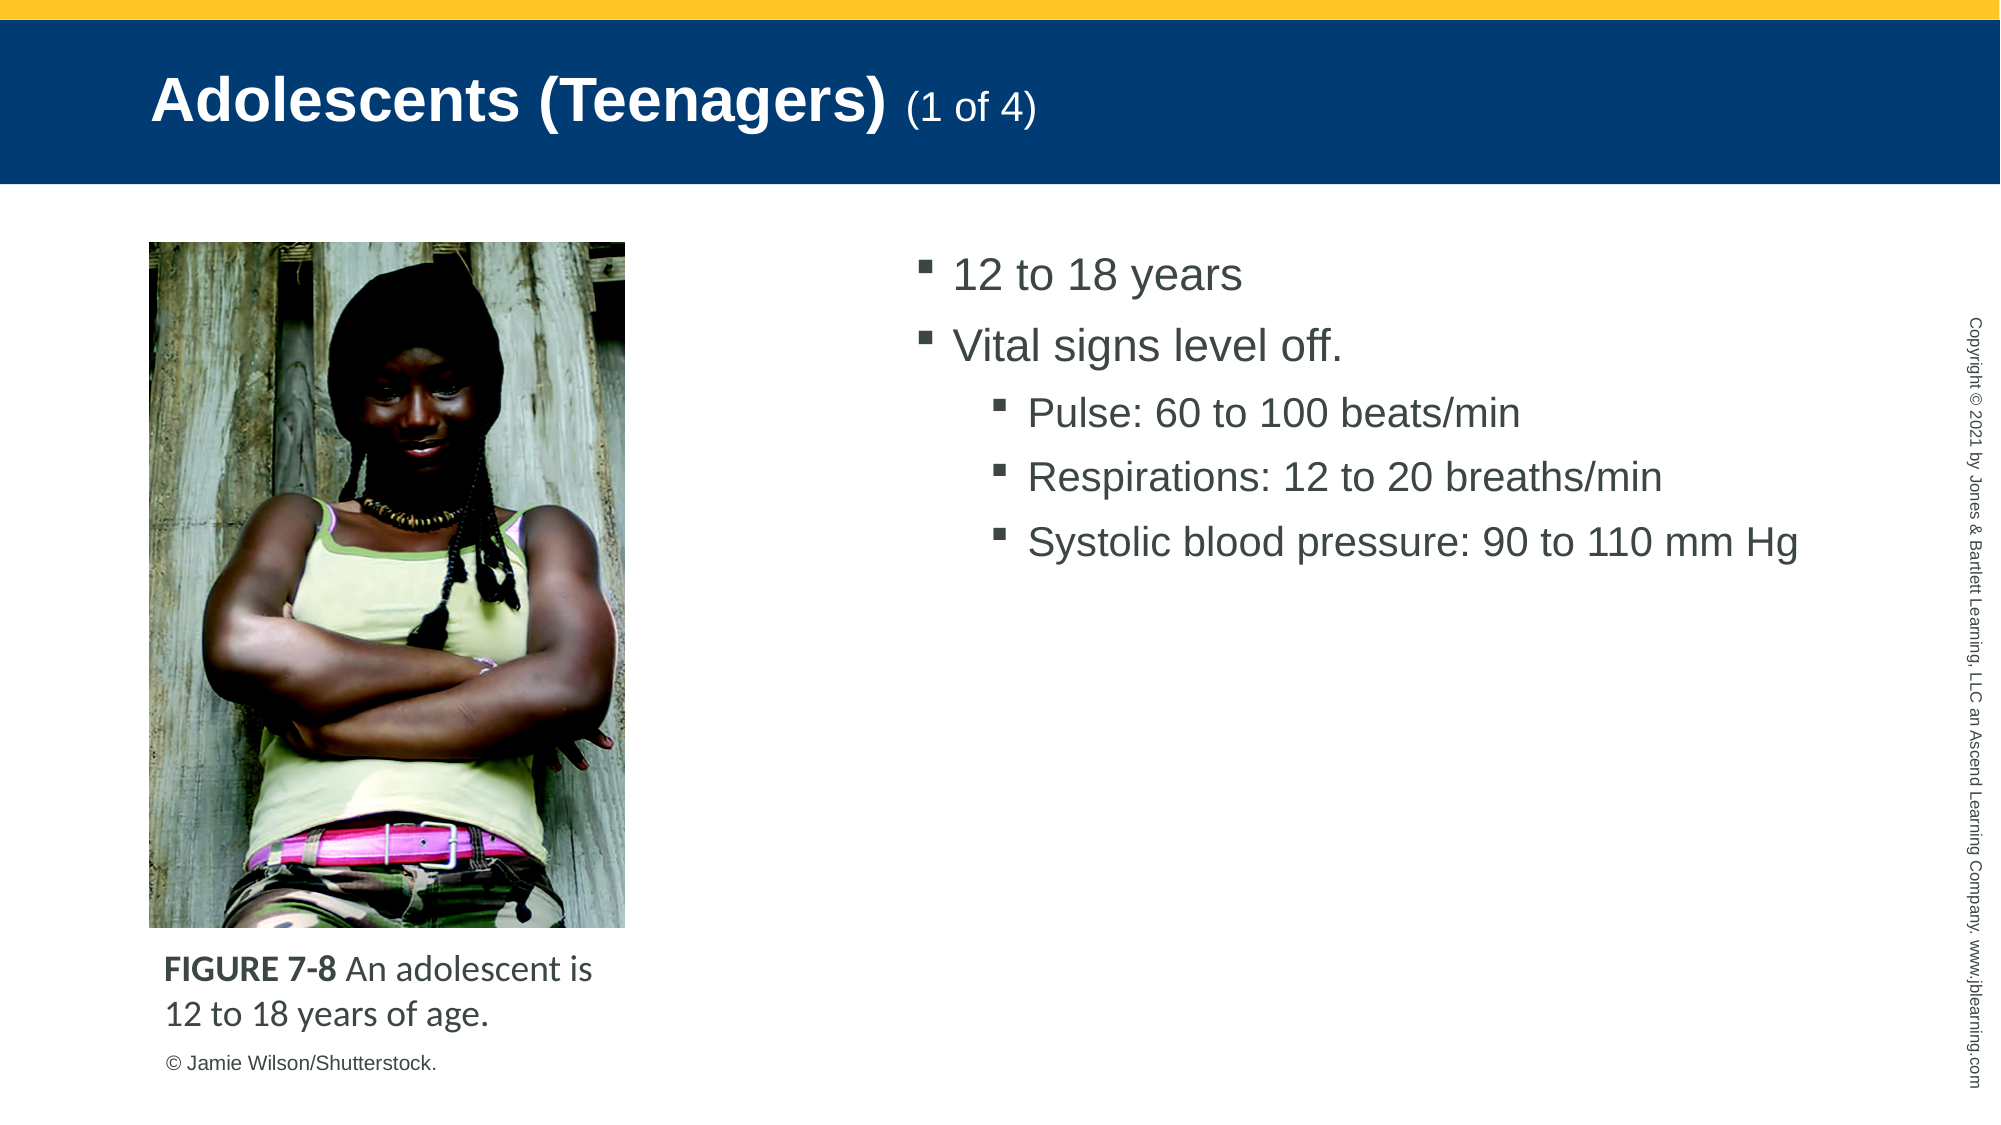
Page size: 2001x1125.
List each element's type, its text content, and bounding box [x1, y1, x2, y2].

title Adolescents (Teenagers) (1 of 4) [0, 19, 2000, 185]
list 12 to 18 years Vital signs level off. Pulse: 60 to 100 beats/min Respirations: 12 to 20 breaths/min Systolic blood pressure: 90 to 110 mm Hg [900, 237, 1850, 1025]
picture [149, 242, 625, 929]
text_box FIGURE 7-8 An adolescent is 12 to 18 years of age. [149, 937, 625, 1042]
text_box © Jamie Wilson/Shutterstock. [151, 1041, 452, 1082]
